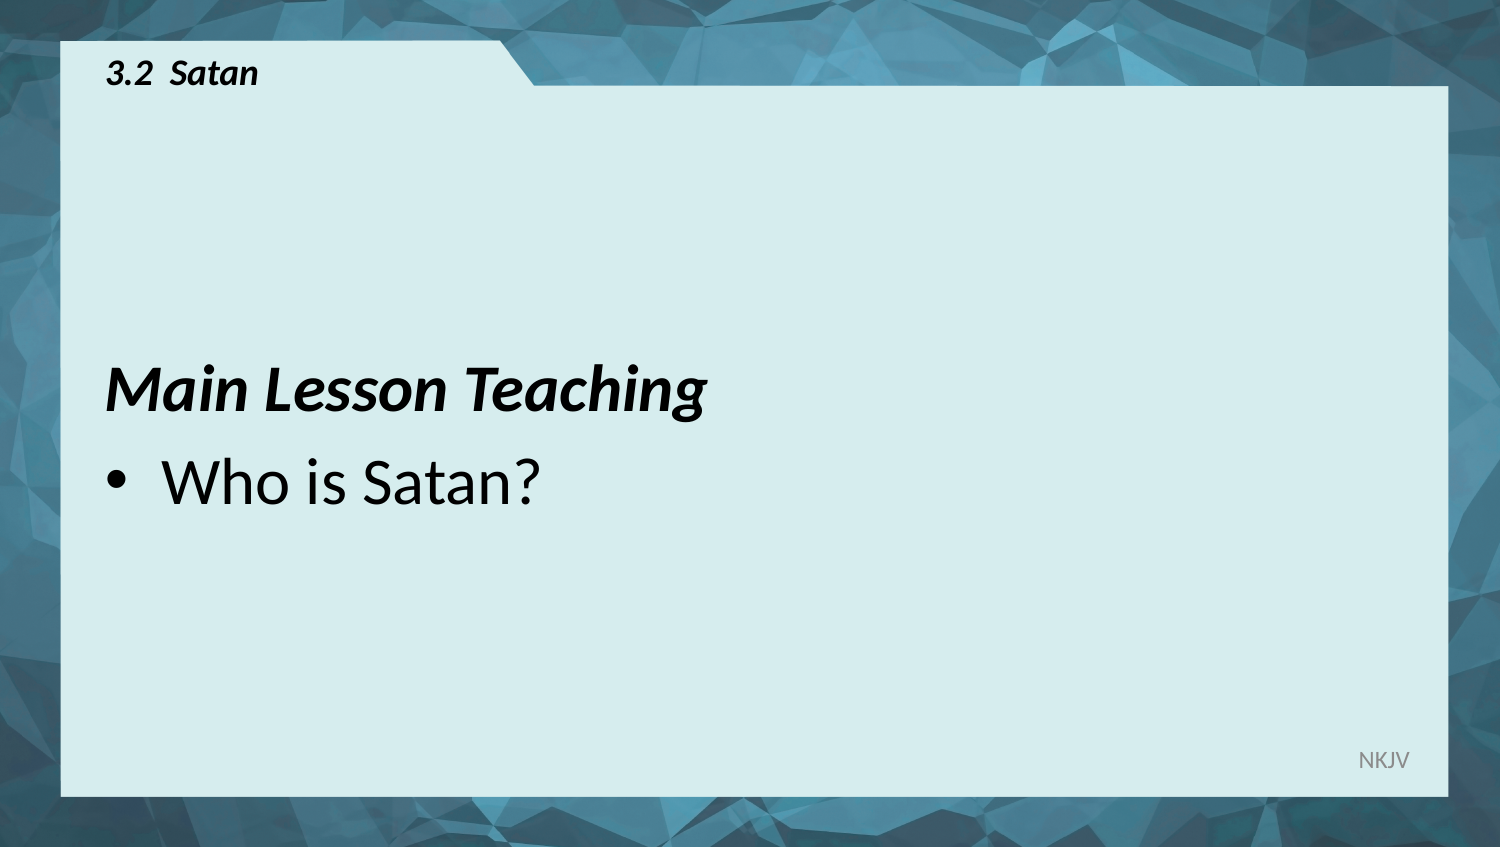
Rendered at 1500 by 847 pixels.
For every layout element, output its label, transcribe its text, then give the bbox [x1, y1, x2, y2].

footer NKJV [950, 736, 1425, 782]
list Main Lesson Teaching Who is Satan? [89, 141, 1403, 722]
title 3.2 Satan [89, 33, 1420, 108]
picture [0, 0, 1500, 847]
